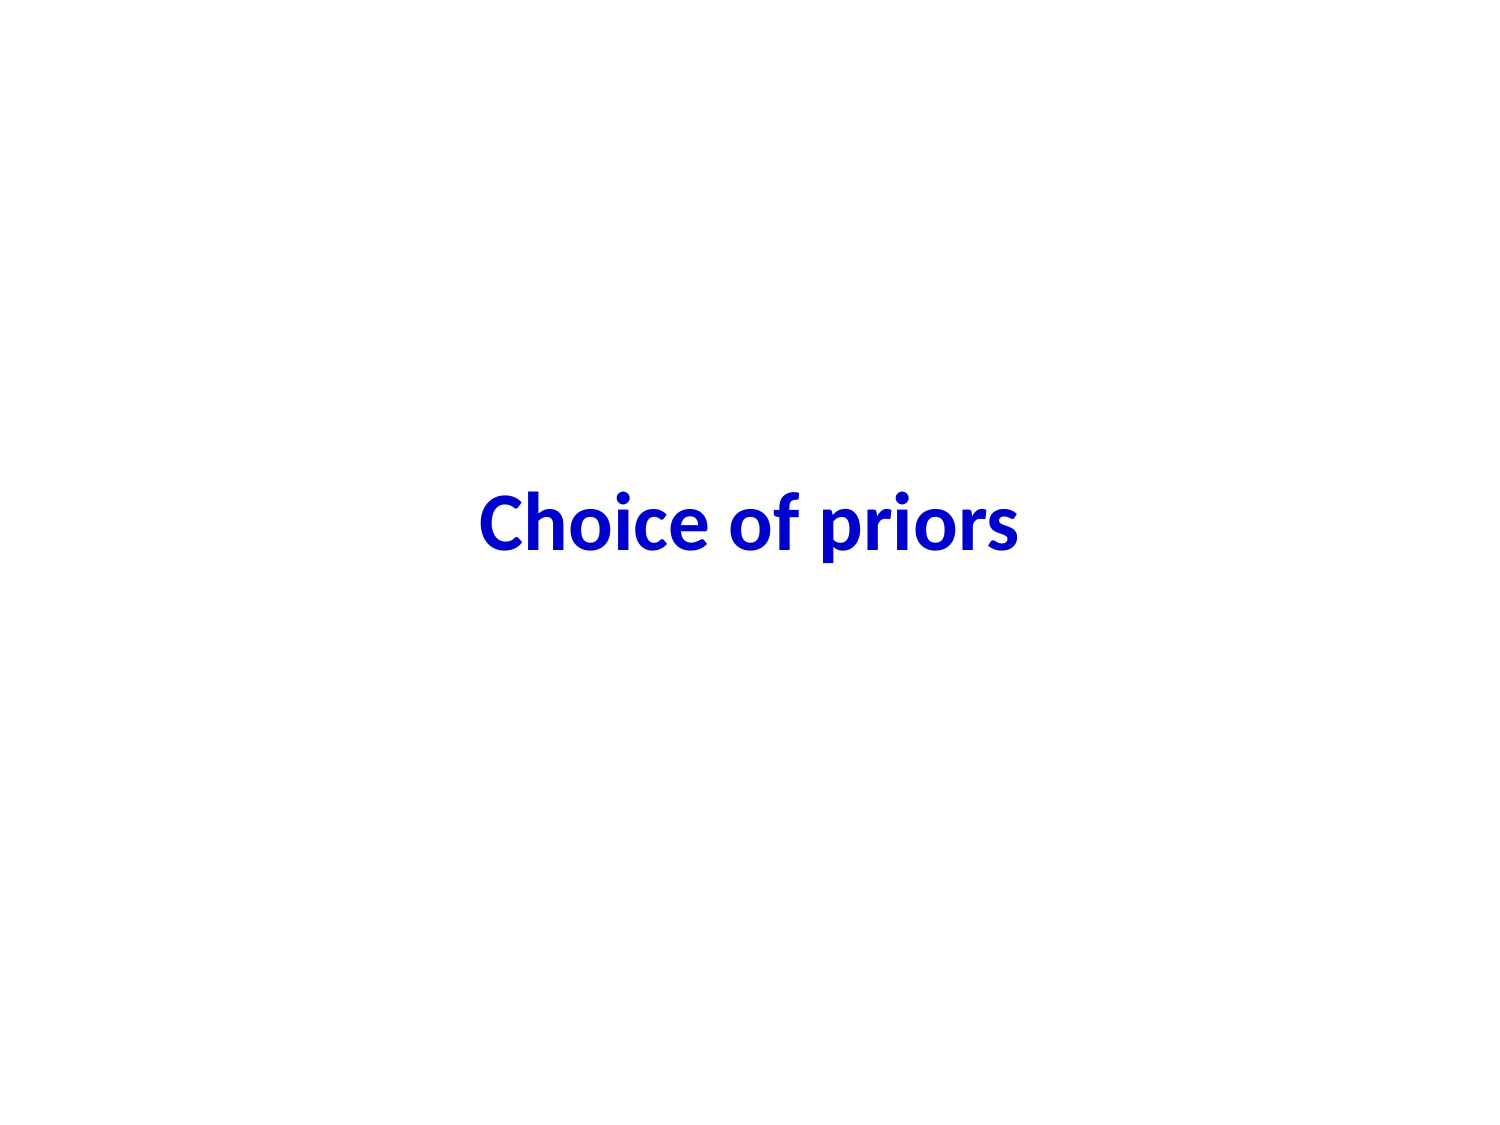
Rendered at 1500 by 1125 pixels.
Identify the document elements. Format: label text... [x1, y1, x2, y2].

text_box Choice of priors [464, 434, 1036, 575]
